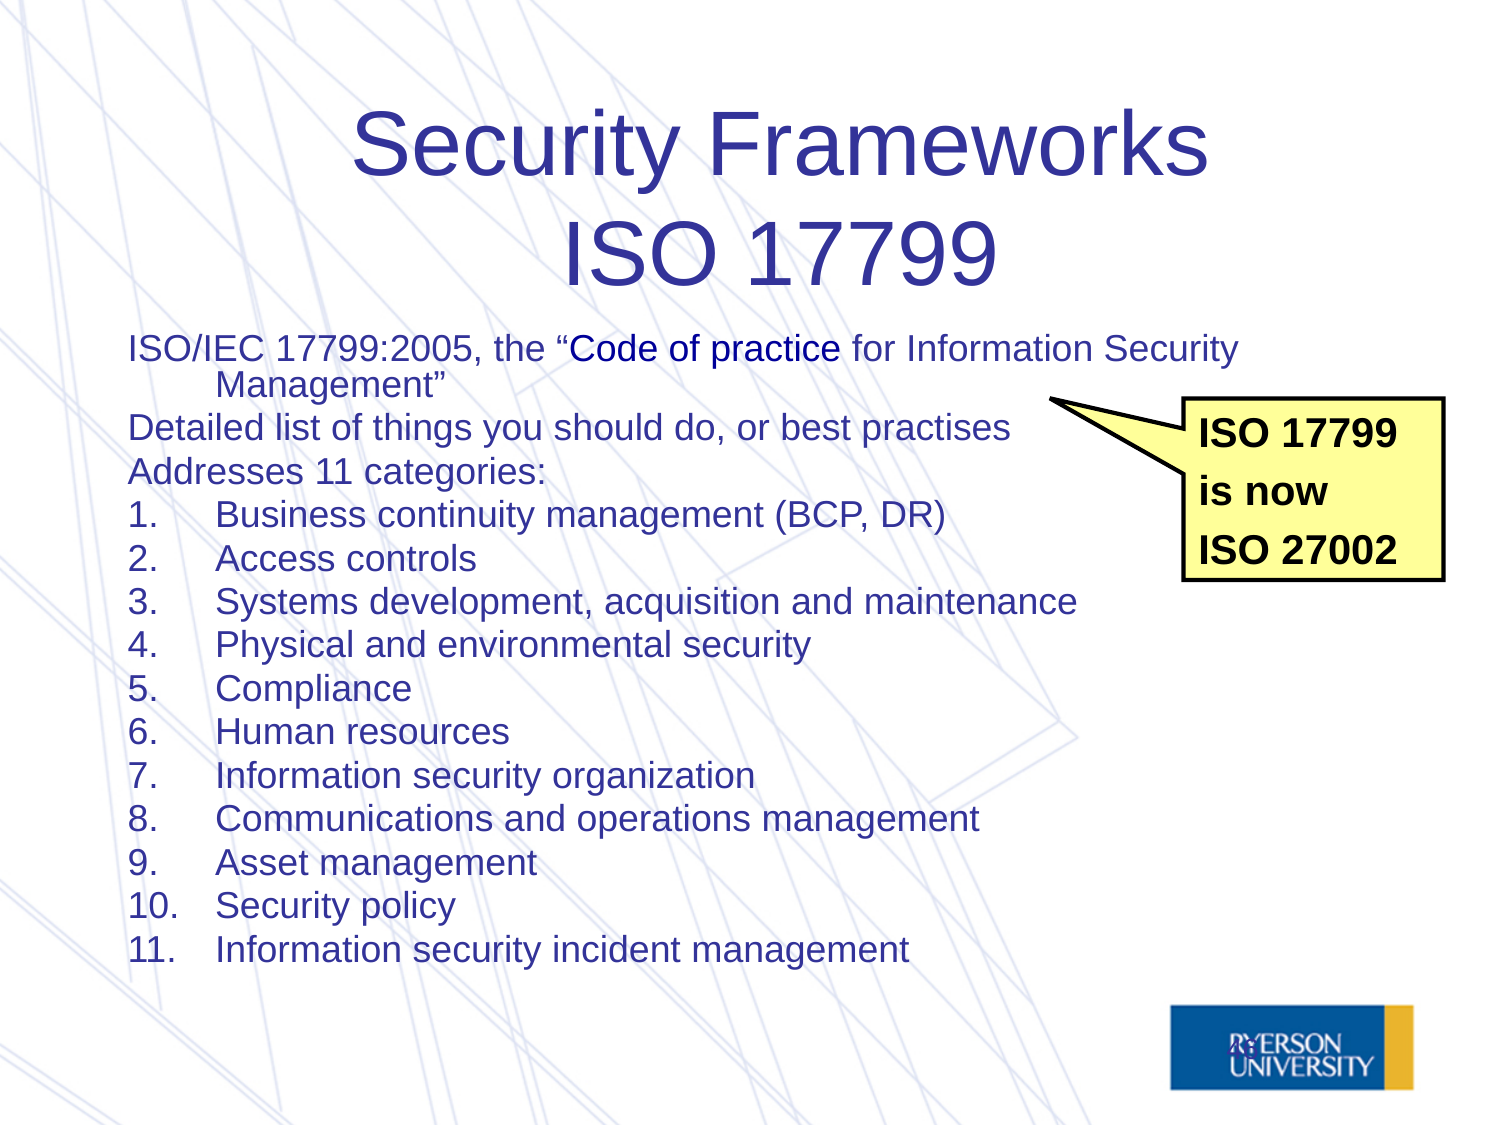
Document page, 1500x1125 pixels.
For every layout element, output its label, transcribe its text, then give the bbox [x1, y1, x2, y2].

list ISO/IEC 17799:2005, the “Code of practice for Information Security Management” Detailed list of things you should do, or best practises Addresses 11 categories: Business continuity management (BCP, DR) Access controls Systems development, acquisition and maintenance Physical and environmental security Compliance Human resources Information security organization Communications and operations management Asset management Security policy Information security incident management [112, 324, 1451, 1001]
title Security Frameworks ISO 17799 [112, 99, 1451, 288]
picture [0, 0, 1500, 1125]
slide_number 46 [1198, 1022, 1275, 1102]
text_box ISO 17799 is now ISO 27002 [1049, 398, 1444, 580]
